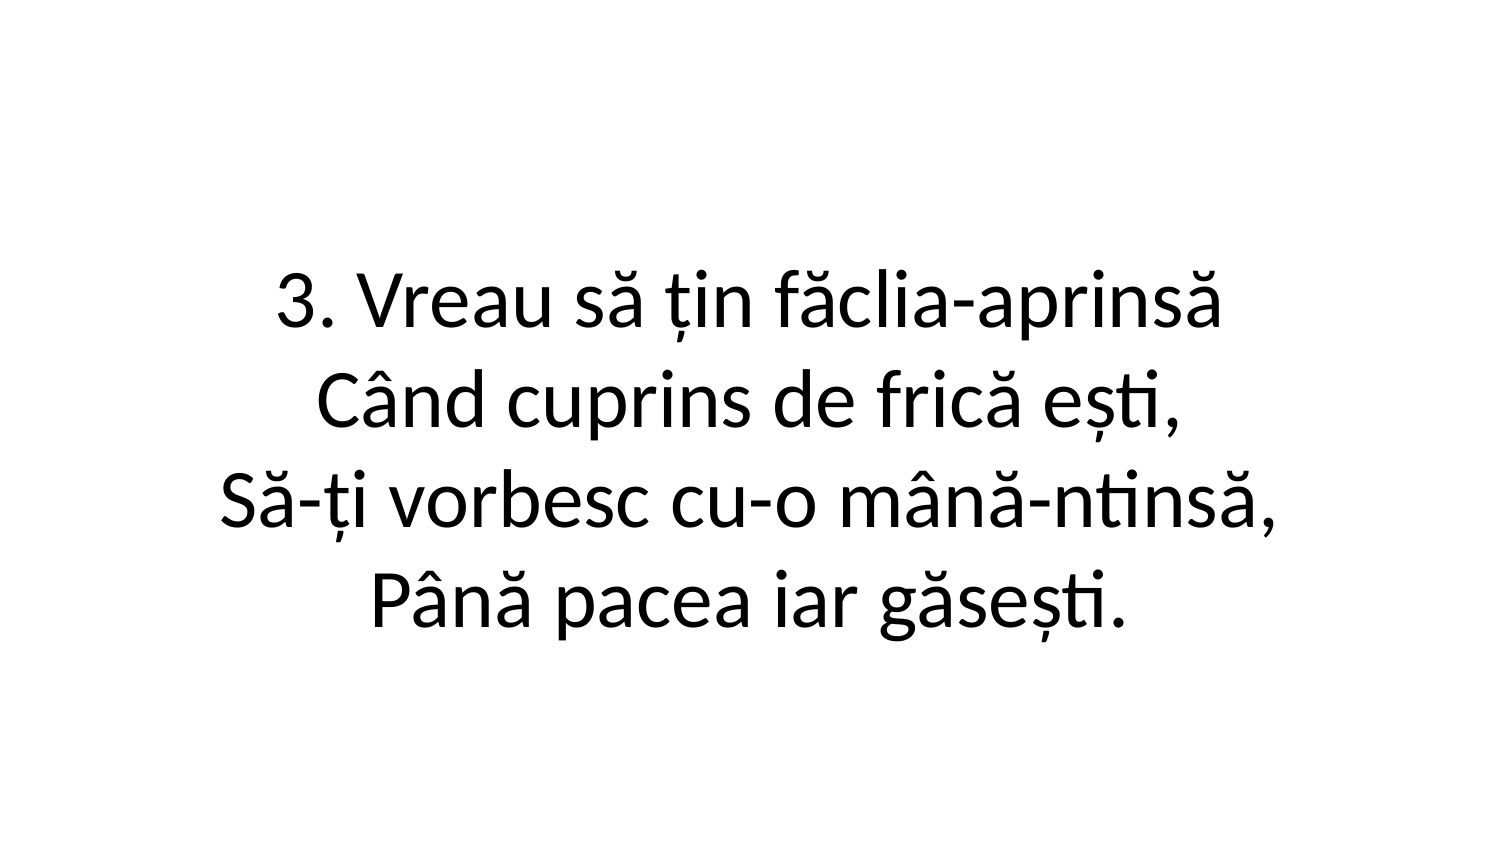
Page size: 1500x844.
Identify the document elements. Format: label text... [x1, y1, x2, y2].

text_box 3. Vreau să țin făclia-aprinsă Când cuprins de frică ești, Să-ți vorbesc cu-o mână-ntinsă, Până pacea iar găsești. [204, 192, 1296, 652]
